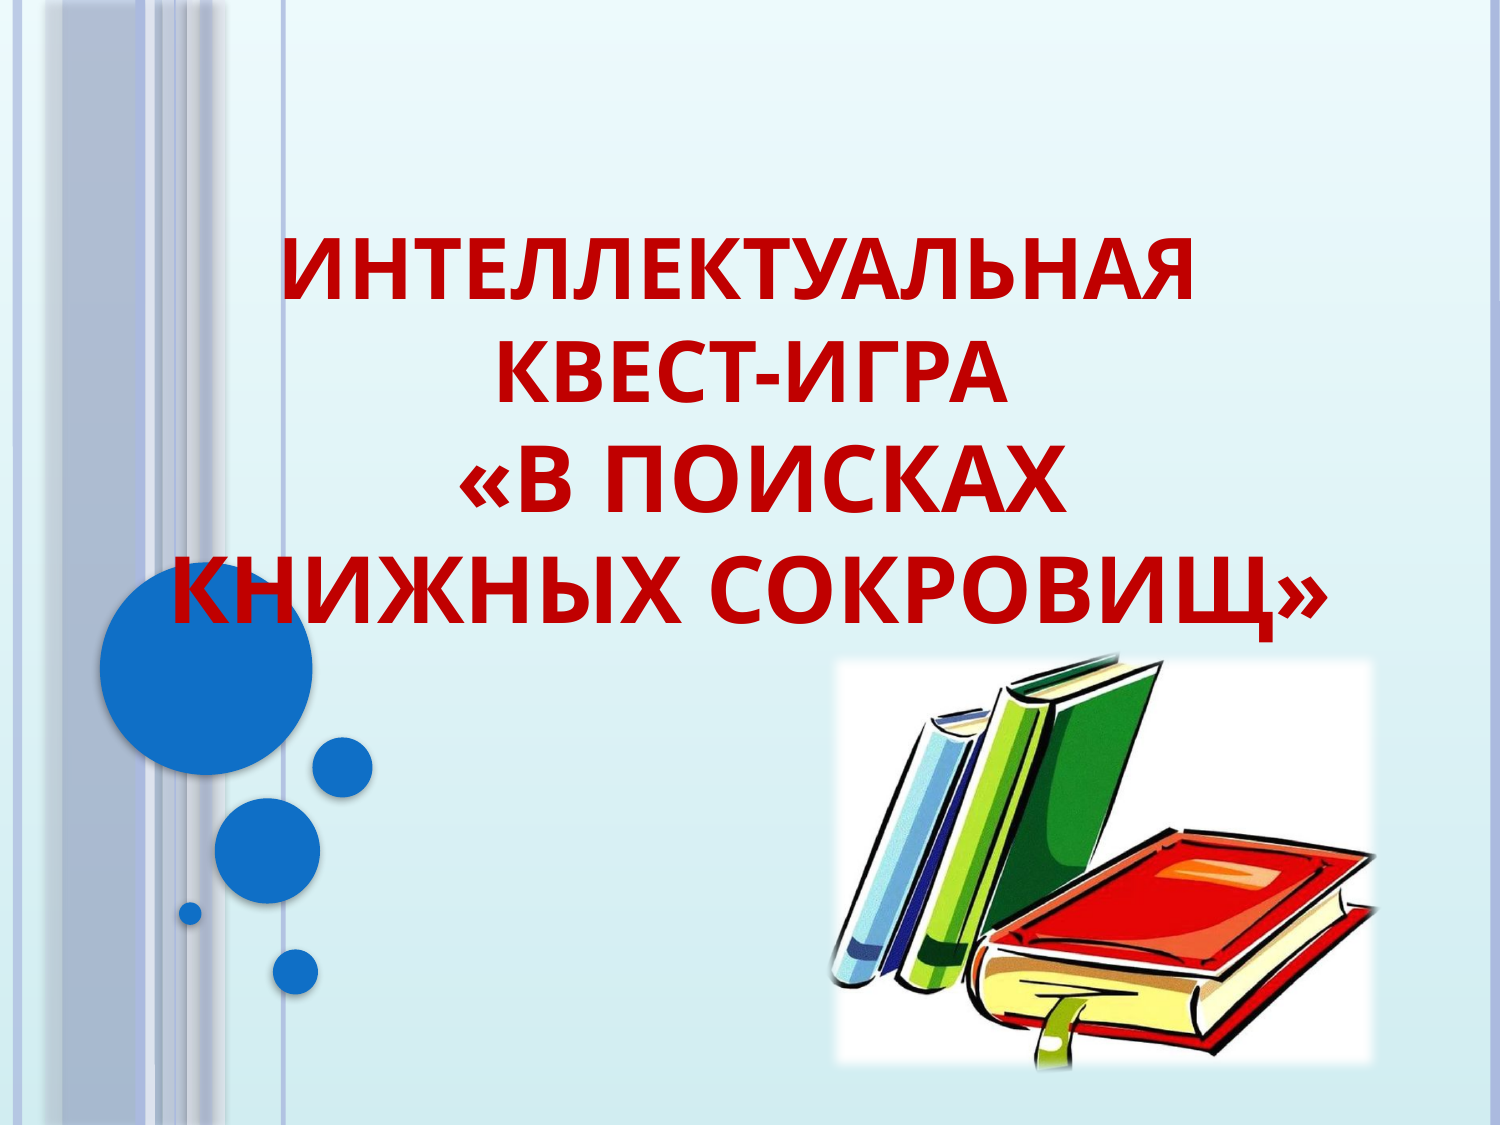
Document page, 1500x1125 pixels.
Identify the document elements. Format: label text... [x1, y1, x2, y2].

title Интеллектуальная квест-игра «В поисках книжных сокровищ» [150, 99, 1350, 650]
picture [824, 649, 1383, 1076]
